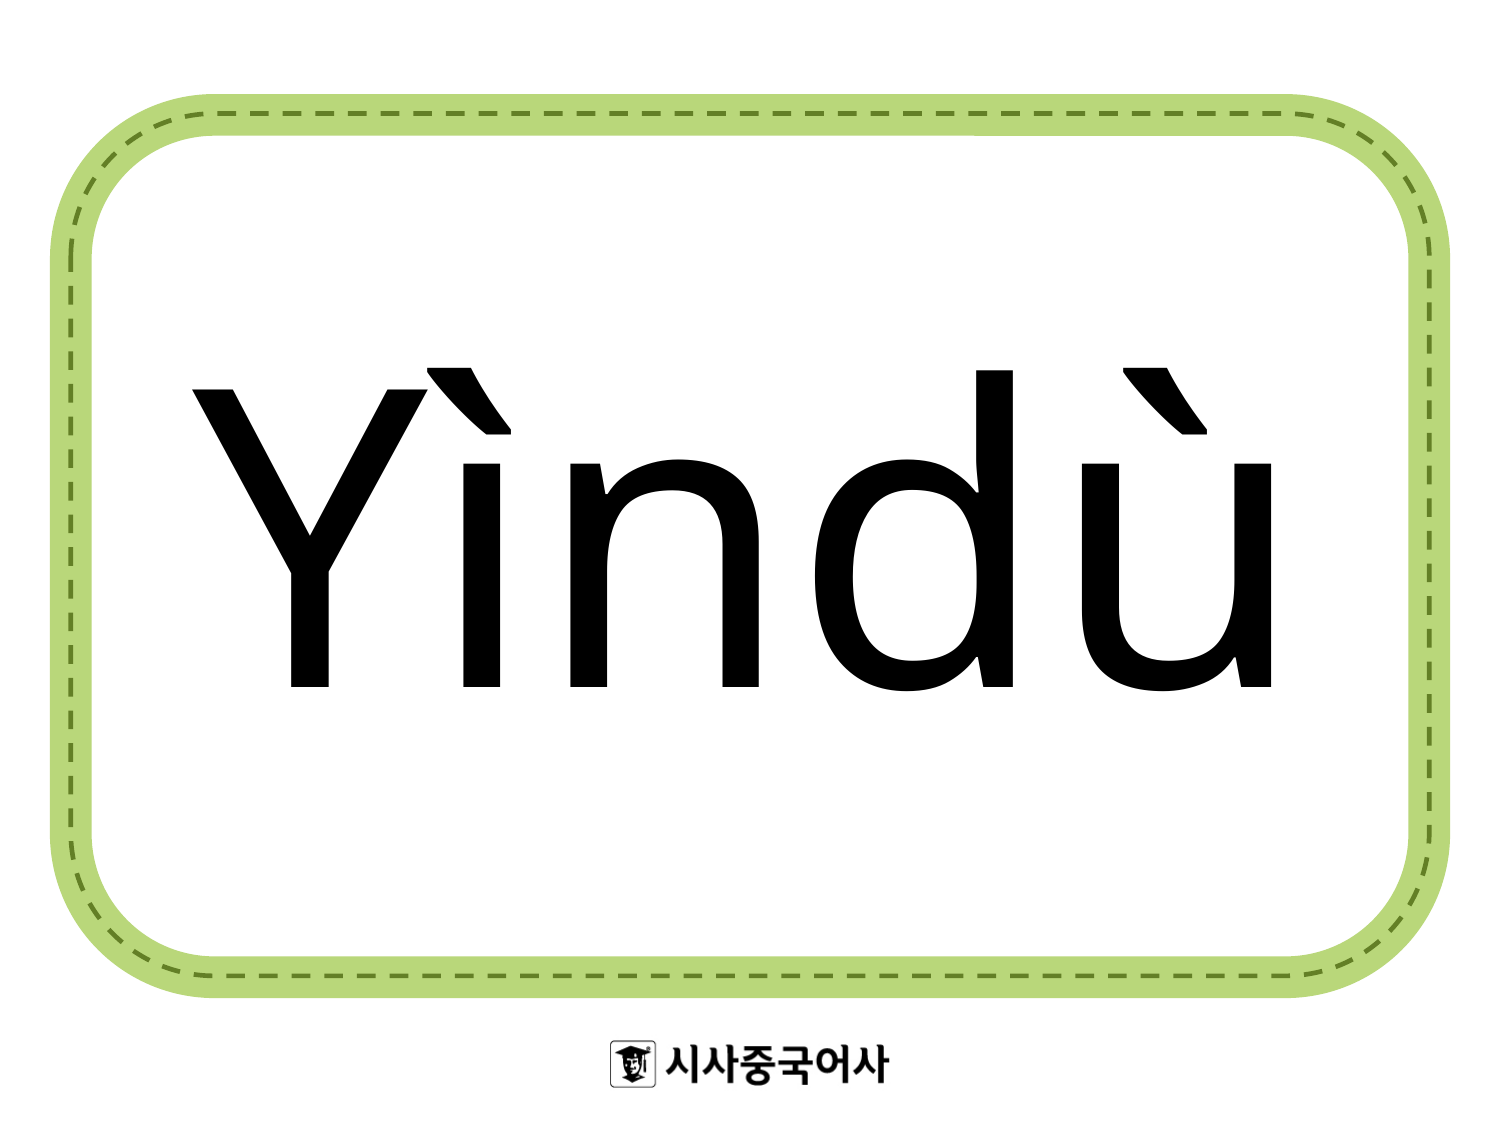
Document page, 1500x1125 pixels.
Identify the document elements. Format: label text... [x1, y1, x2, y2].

text_box Yìndù [145, 189, 1354, 853]
picture [602, 1034, 898, 1094]
